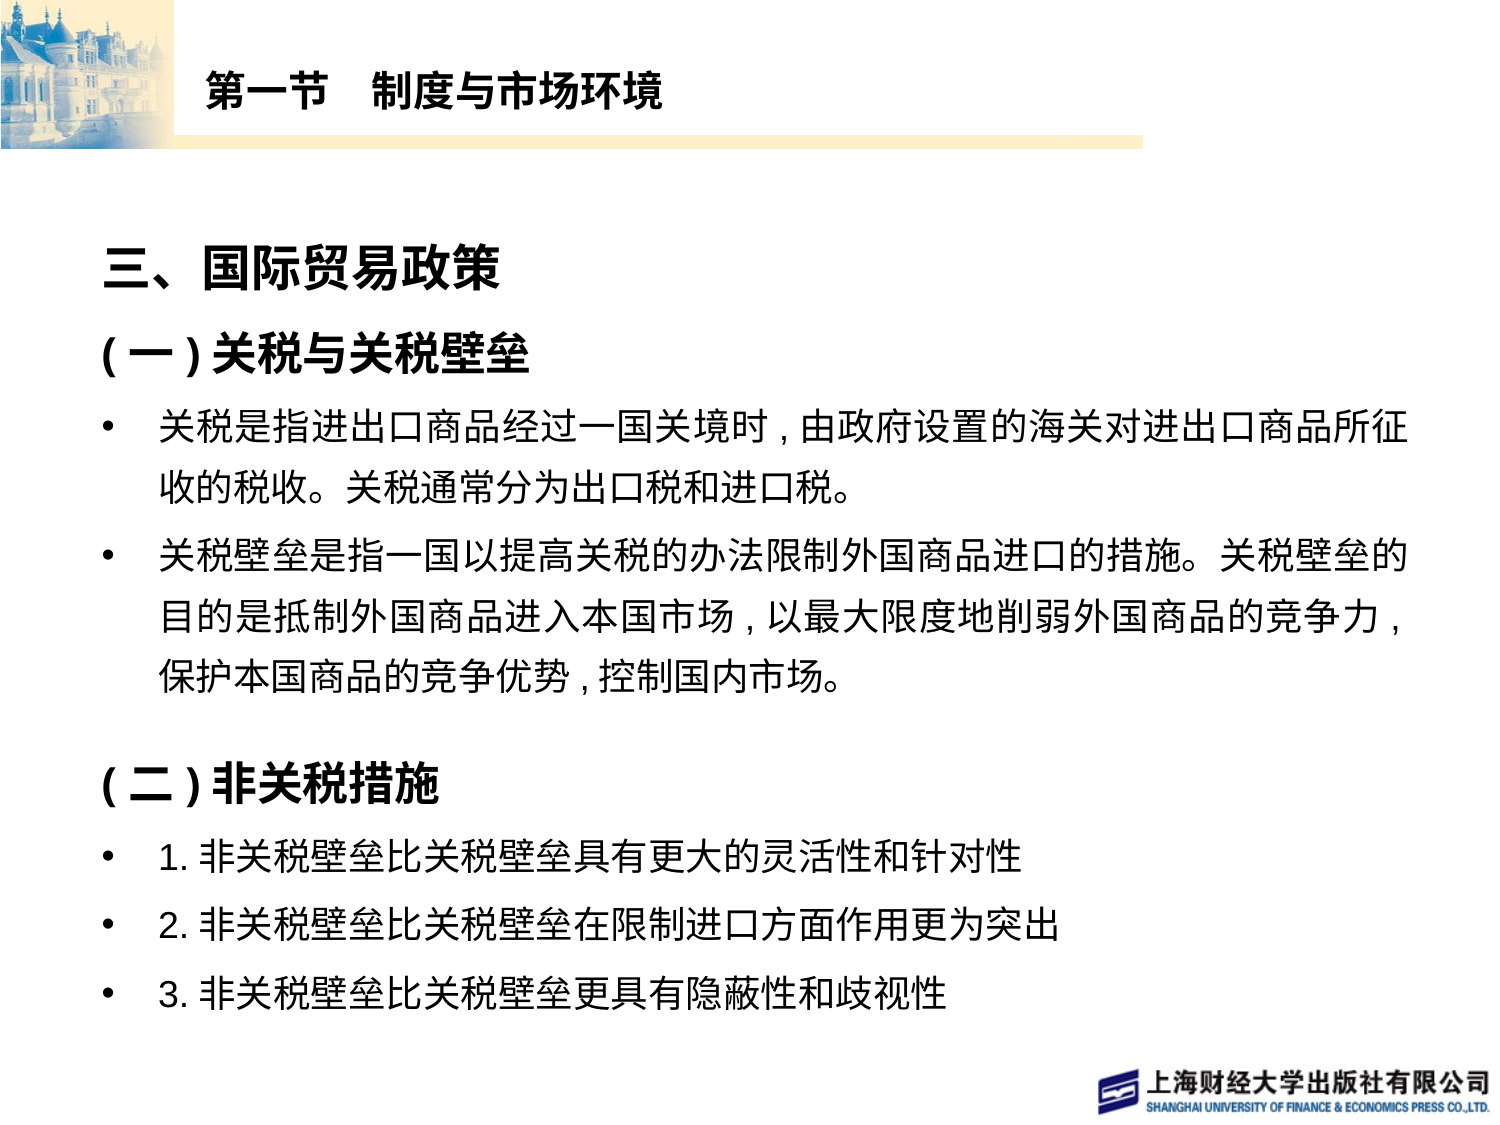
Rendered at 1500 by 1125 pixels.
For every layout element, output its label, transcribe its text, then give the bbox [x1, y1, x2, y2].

title 第一节 制度与市场环境 [189, 36, 1262, 143]
list 三、国际贸易政策 (一)关税与关税壁垒 关税是指进出口商品经过一国关境时,由政府设置的海关对进出口商品所征收的税收。关税通常分为出口税和进口税。 关税壁垒是指一国以提高关税的办法限制外国商品进口的措施。关税壁垒的目的是抵制外国商品进入本国市场,以最大限度地削弱外国商品的竞争力,保护本国商品的竞争优势,控制国内市场。 (二)非关税措施 1.非关税壁垒比关税壁垒具有更大的灵活性和针对性 2.非关税壁垒比关税壁垒在限制进口方面作用更为突出 3.非关税壁垒比关税壁垒更具有隐蔽性和歧视性 [86, 207, 1425, 1071]
picture [1097, 1065, 1494, 1120]
picture [0, 0, 1143, 149]
